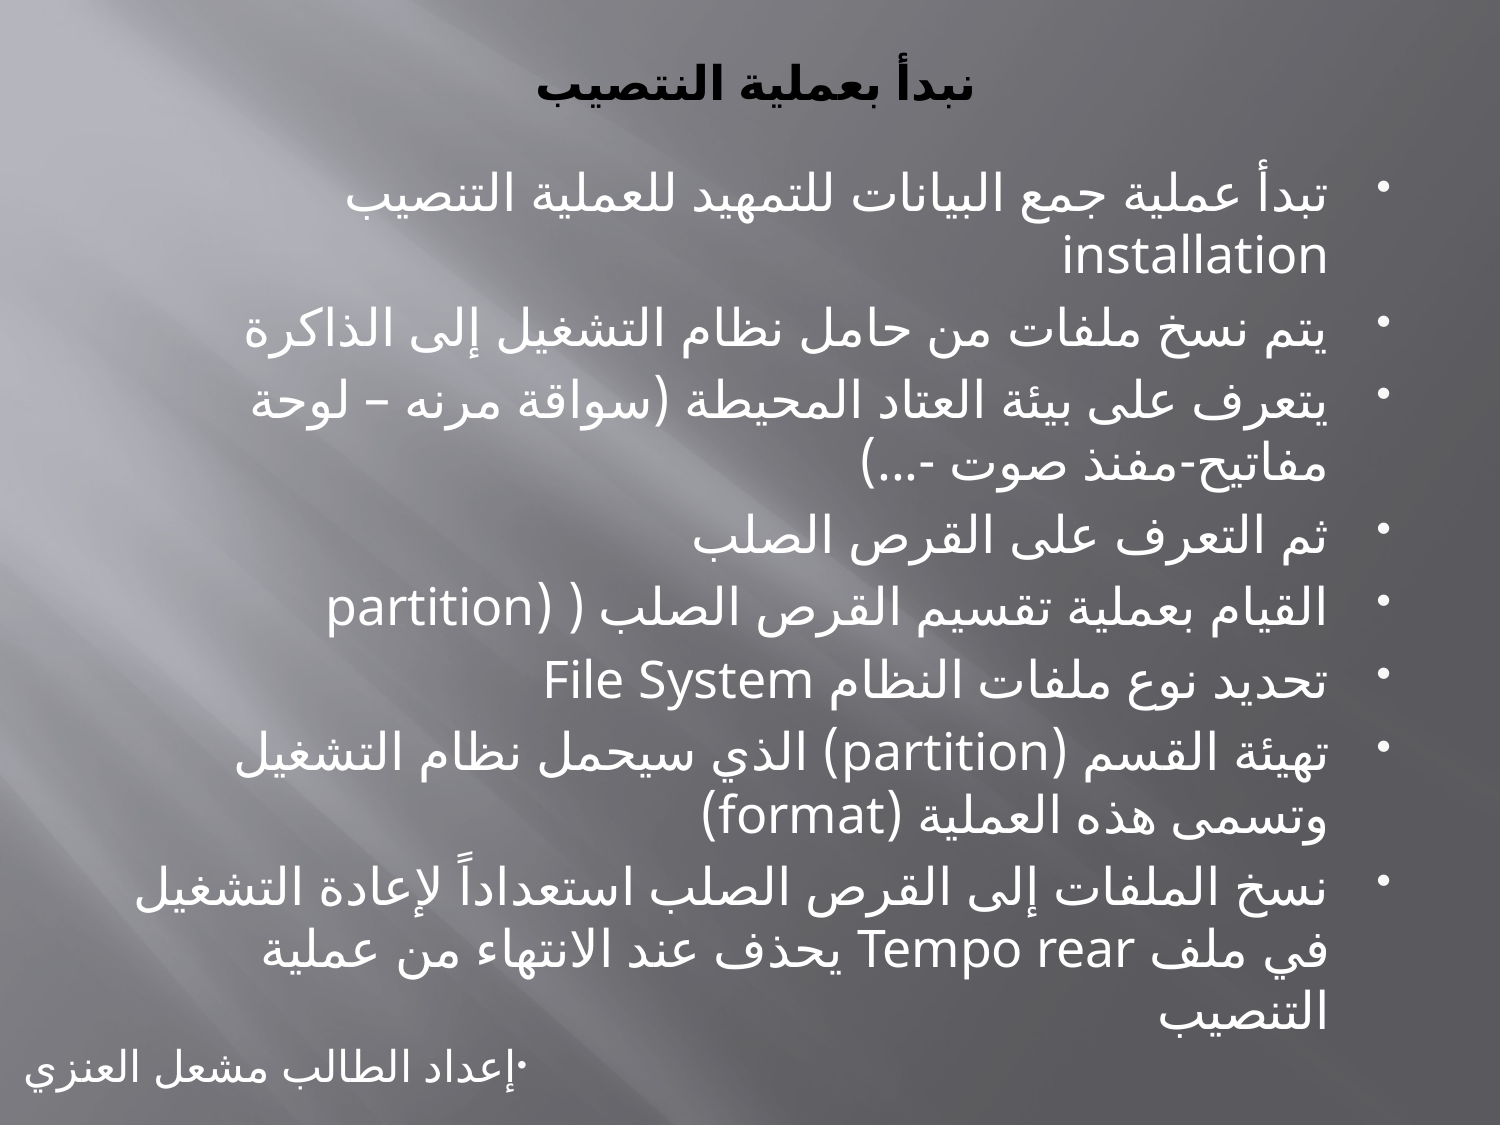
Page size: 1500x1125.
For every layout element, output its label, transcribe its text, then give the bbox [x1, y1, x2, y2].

text_box إعداد الطالب مشعل العنزي [0, 1031, 539, 1125]
list تبدأ عملية جمع البيانات للتمهيد للعملية التنصيب installation يتم نسخ ملفات من حامل نظام التشغيل إلى الذاكرة يتعرف على بيئة العتاد المحيطة (سواقة مرنه – لوحة مفاتيح-مفنذ صوت -...) ثم التعرف على القرص الصلب القيام بعملية تقسيم القرص الصلب ( (partition تحديد نوع ملفات النظام File System تهيئة القسم (partition) الذي سيحمل نظام التشغيل وتسمى هذه العملية (format) نسخ الملفات إلى القرص الصلب استعداداً لإعادة التشغيل في ملف Tempo rear يحذف عند الانتهاء من عملية التنصيب [75, 152, 1425, 1055]
title نبدأ بعملية النتصيب [75, 45, 1425, 152]
